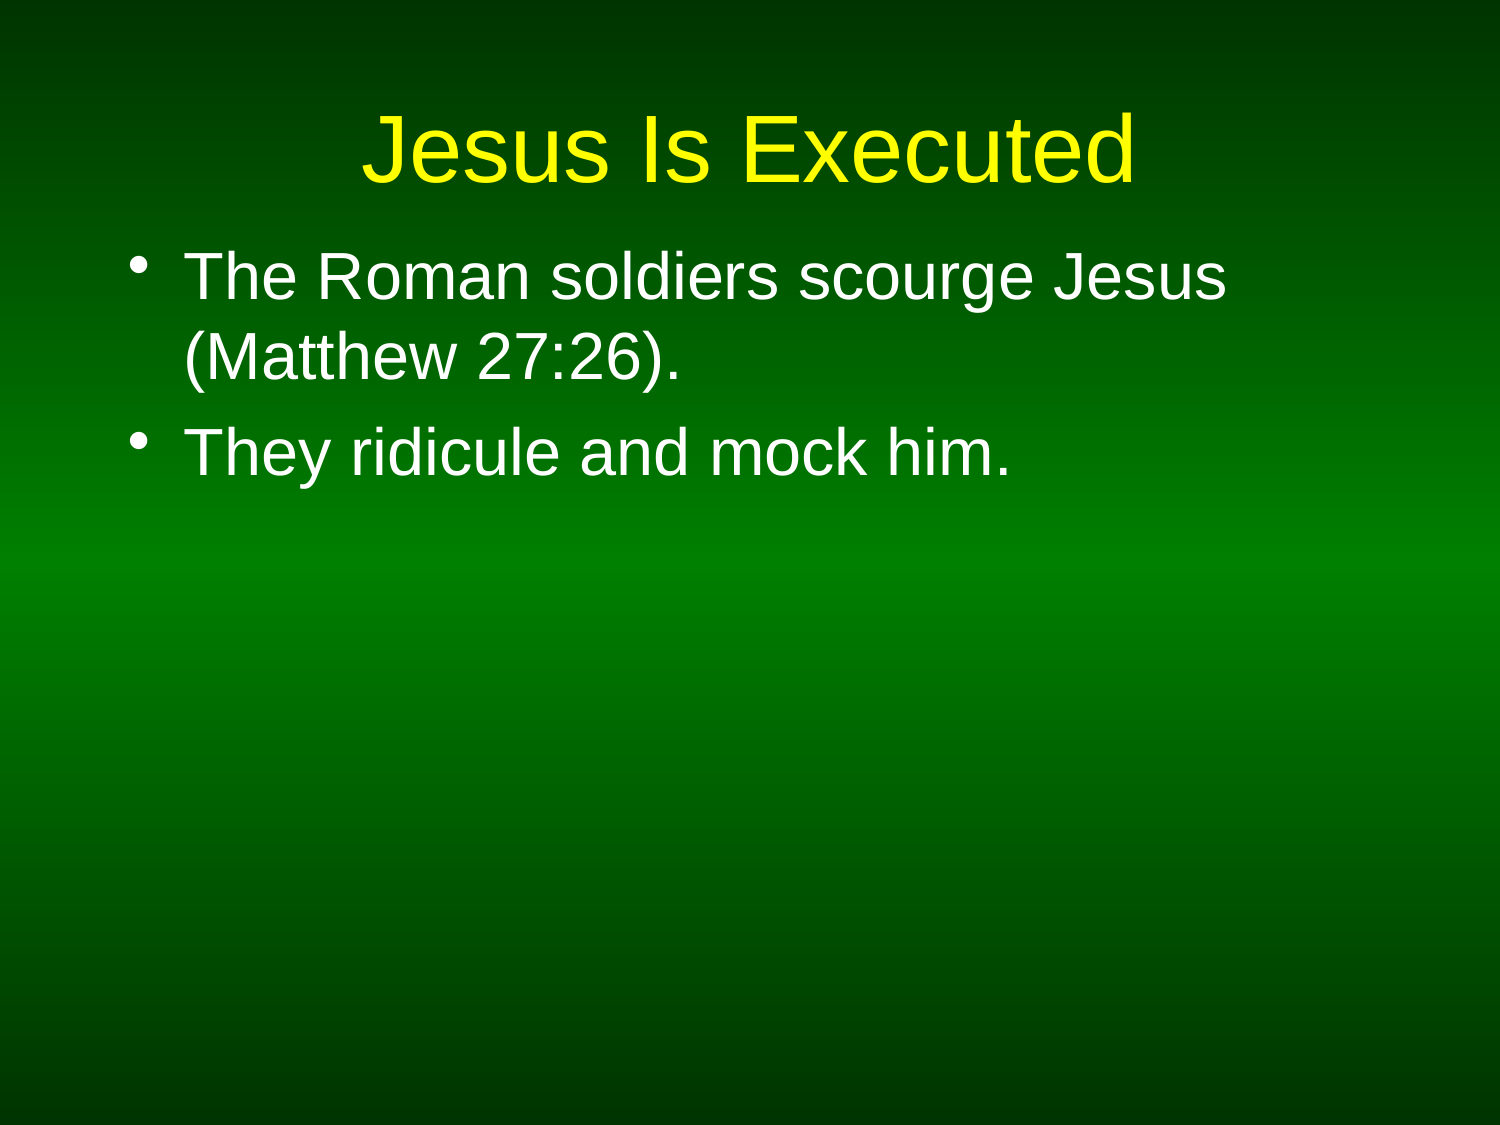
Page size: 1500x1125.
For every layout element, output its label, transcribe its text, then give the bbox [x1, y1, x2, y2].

list The Roman soldiers scourge Jesus (Matthew 27:26). They ridicule and mock him. [112, 224, 1463, 1125]
title Jesus Is Executed [37, 50, 1463, 238]
